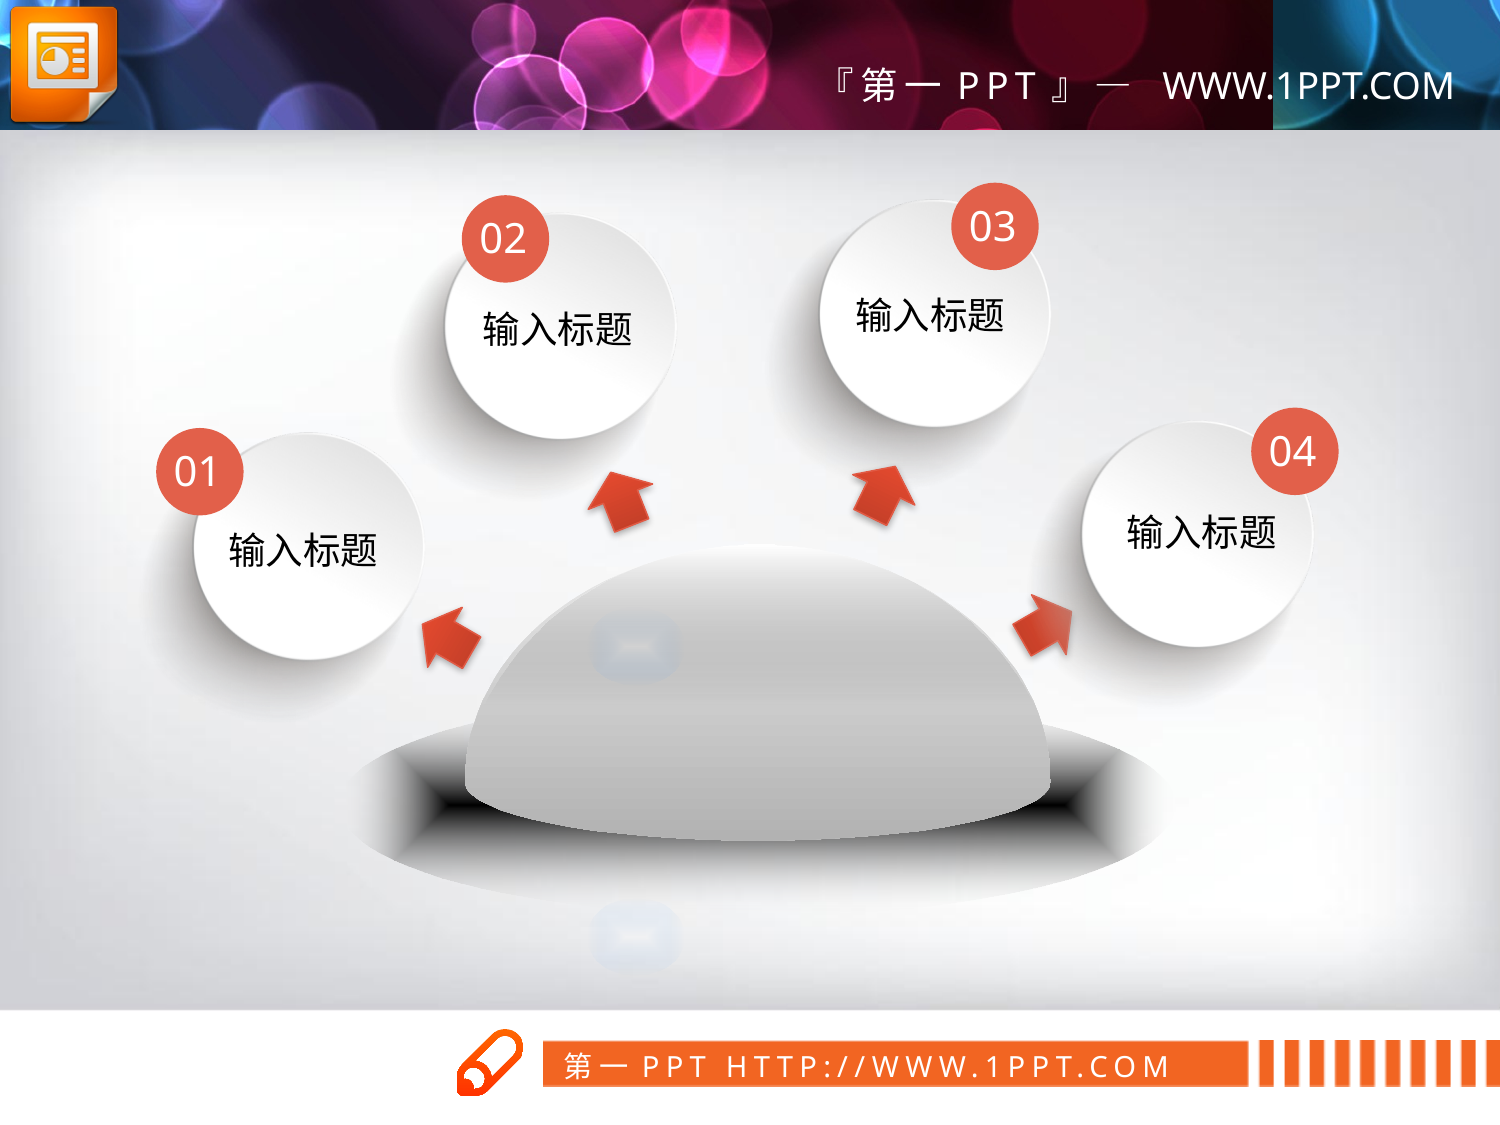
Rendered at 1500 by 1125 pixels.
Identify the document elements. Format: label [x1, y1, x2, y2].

text_box [337, 544, 1175, 977]
text_box [610, 520, 646, 533]
picture [0, 0, 1500, 1012]
picture [543, 1040, 1500, 1087]
text_box [853, 508, 896, 526]
